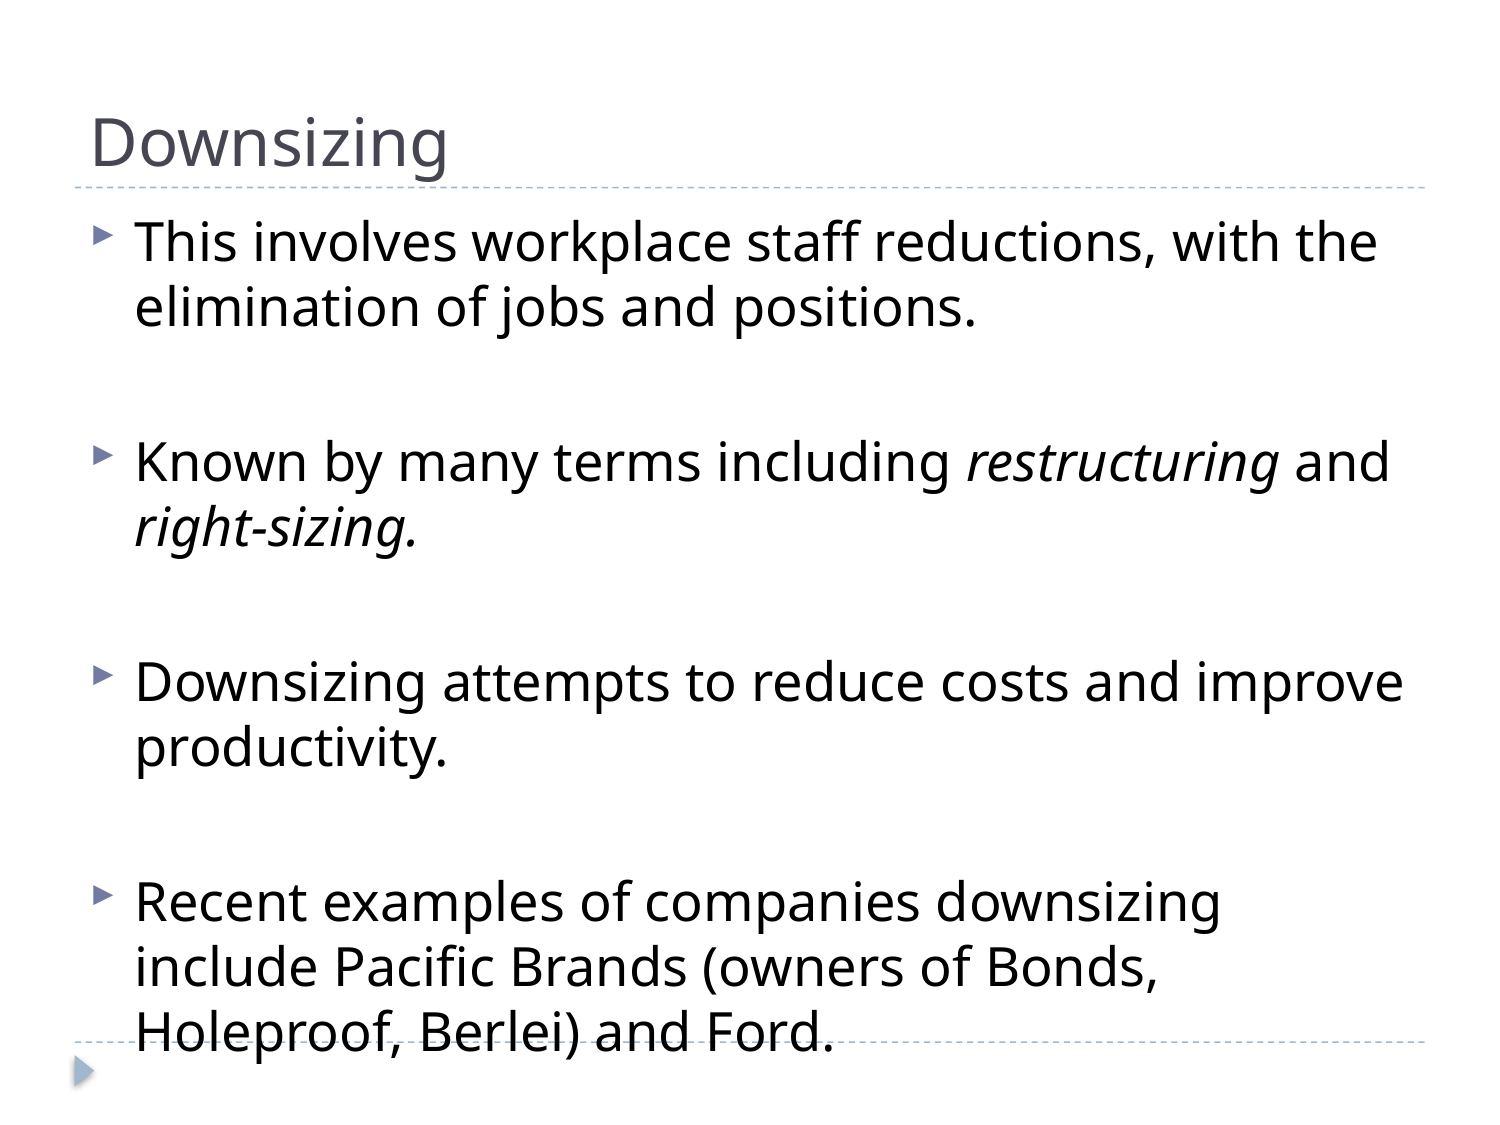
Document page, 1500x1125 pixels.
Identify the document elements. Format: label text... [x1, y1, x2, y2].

title Downsizing [75, 24, 1425, 188]
list This involves workplace staff reductions, with the elimination of jobs and positions. Known by many terms including restructuring and right-sizing. Downsizing attempts to reduce costs and improve productivity. Recent examples of companies downsizing include Pacific Brands (owners of Bonds, Holeproof, Berlei) and Ford. [75, 200, 1425, 1010]
